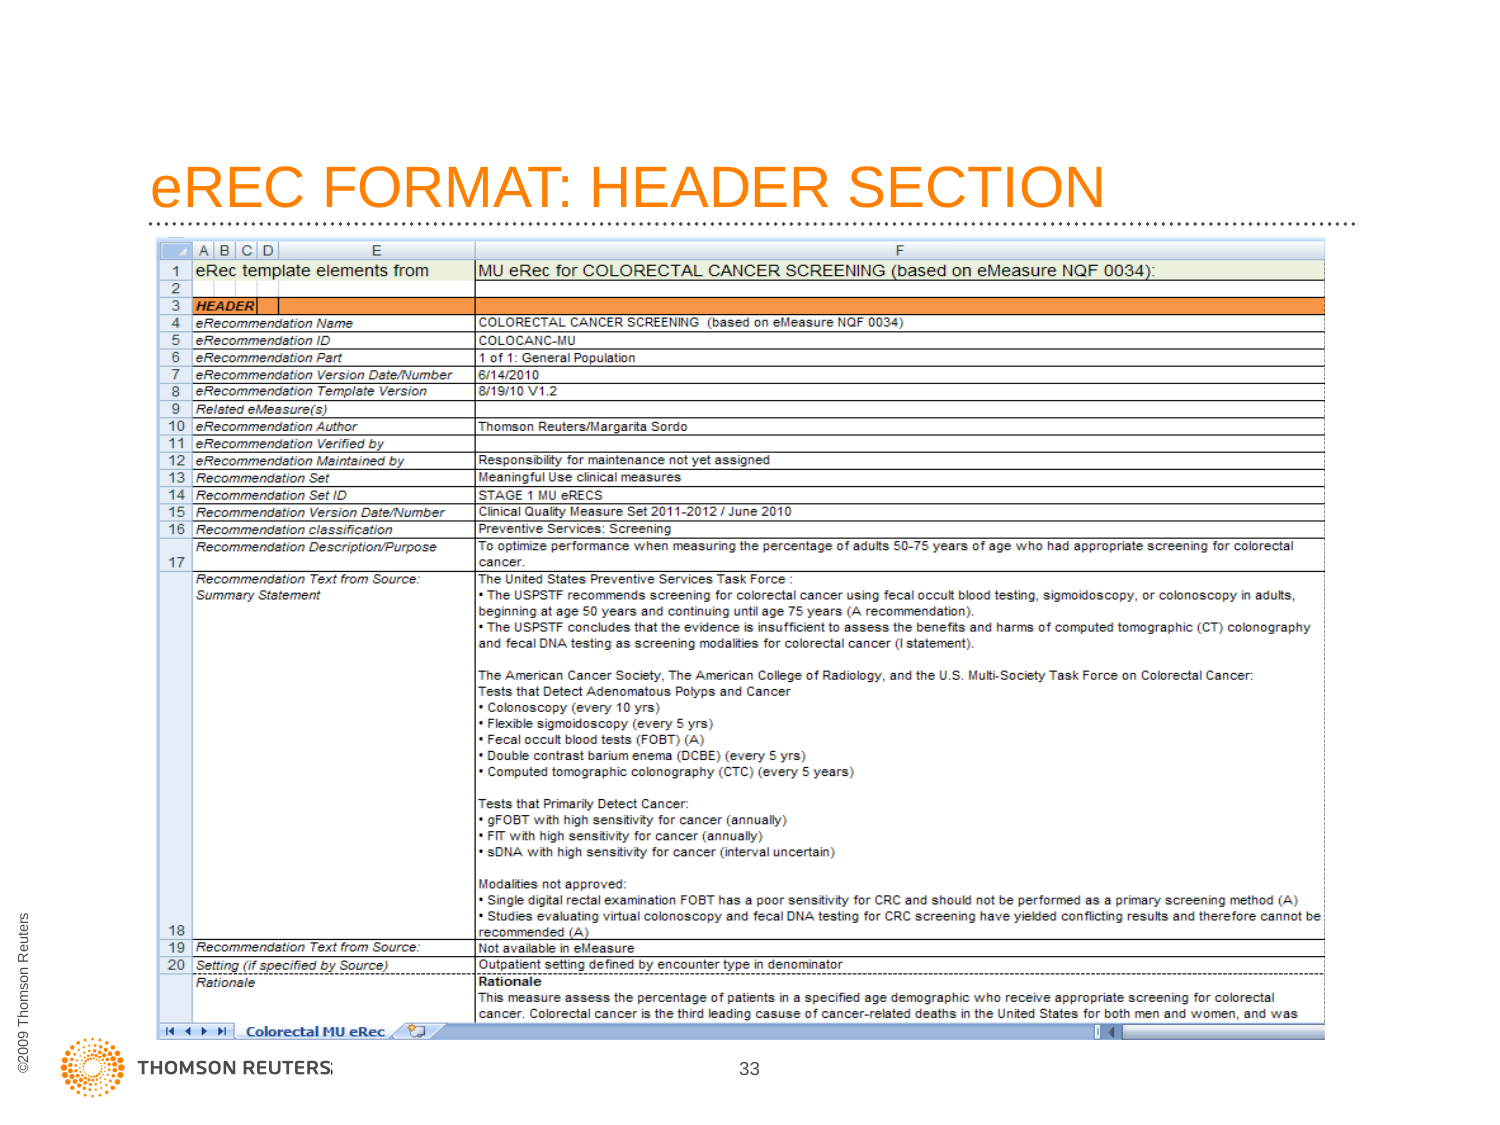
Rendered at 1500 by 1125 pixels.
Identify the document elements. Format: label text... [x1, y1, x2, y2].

slide_number 33 [700, 1049, 776, 1088]
picture [60, 237, 1326, 1125]
title eREC FORMAT: HEADER SECTION [150, 82, 1360, 221]
